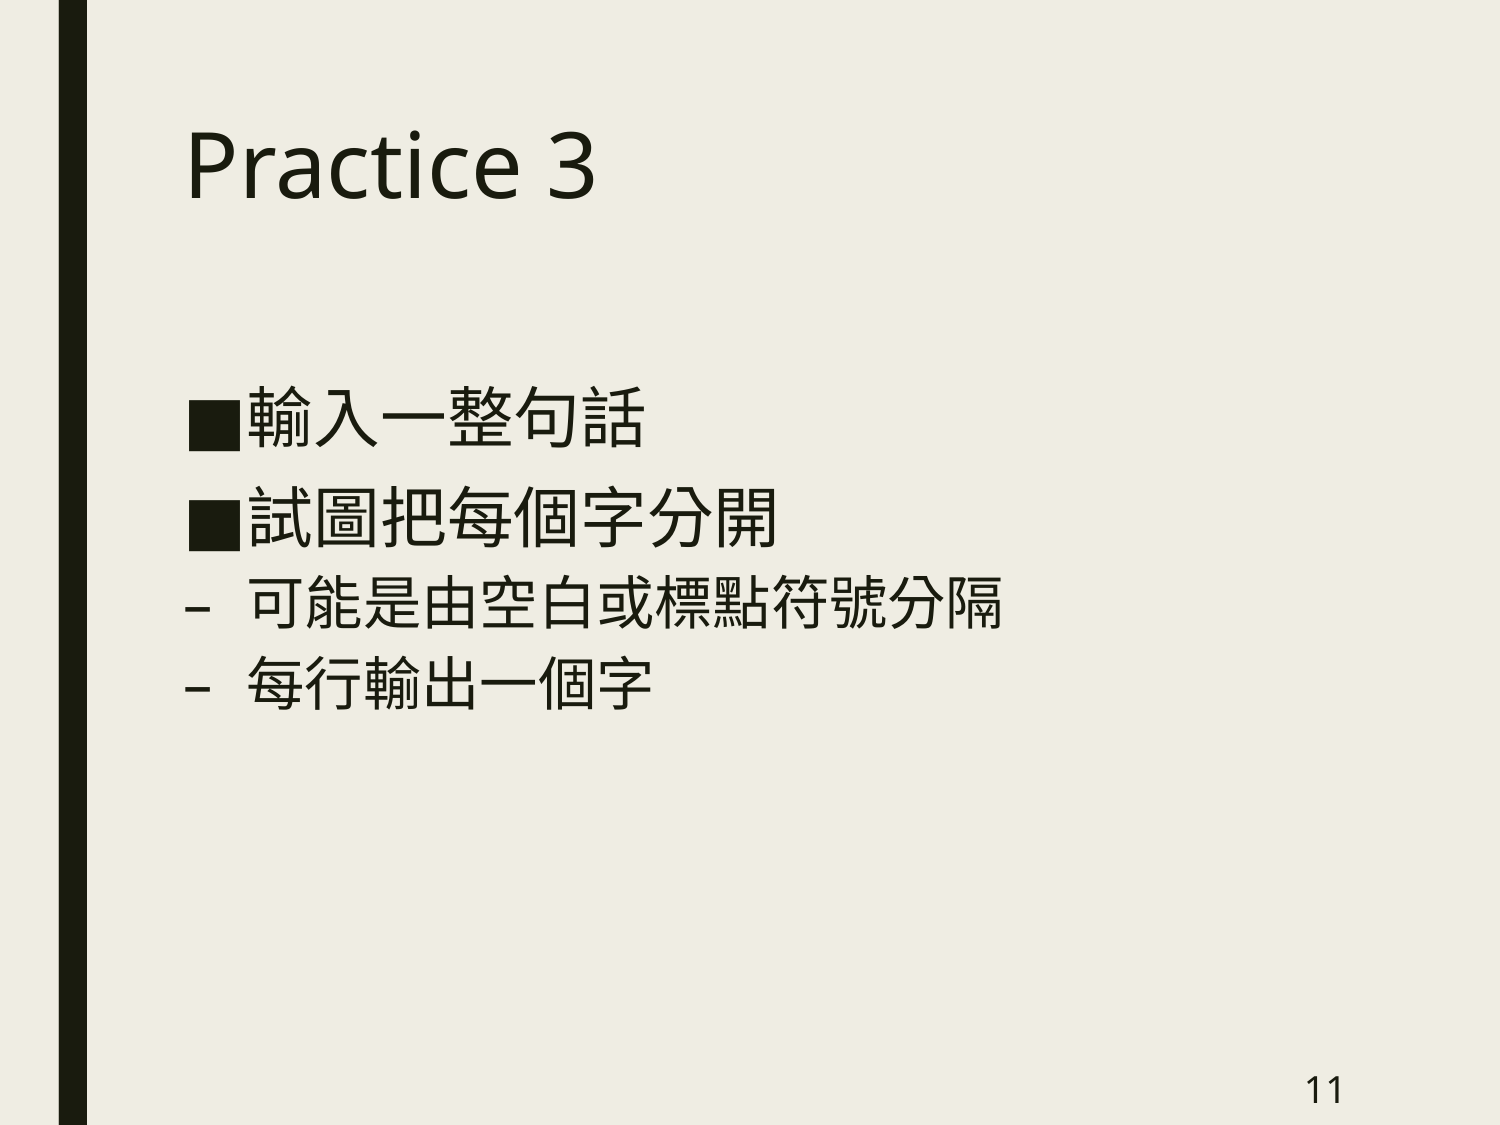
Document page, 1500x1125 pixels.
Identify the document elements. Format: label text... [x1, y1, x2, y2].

slide_number 11 [1165, 1058, 1362, 1125]
title Practice 3 [168, 112, 1351, 357]
list 輸入一整句話 試圖把每個字分開 可能是由空白或標點符號分隔 每行輸出一個字 [168, 375, 1351, 963]
